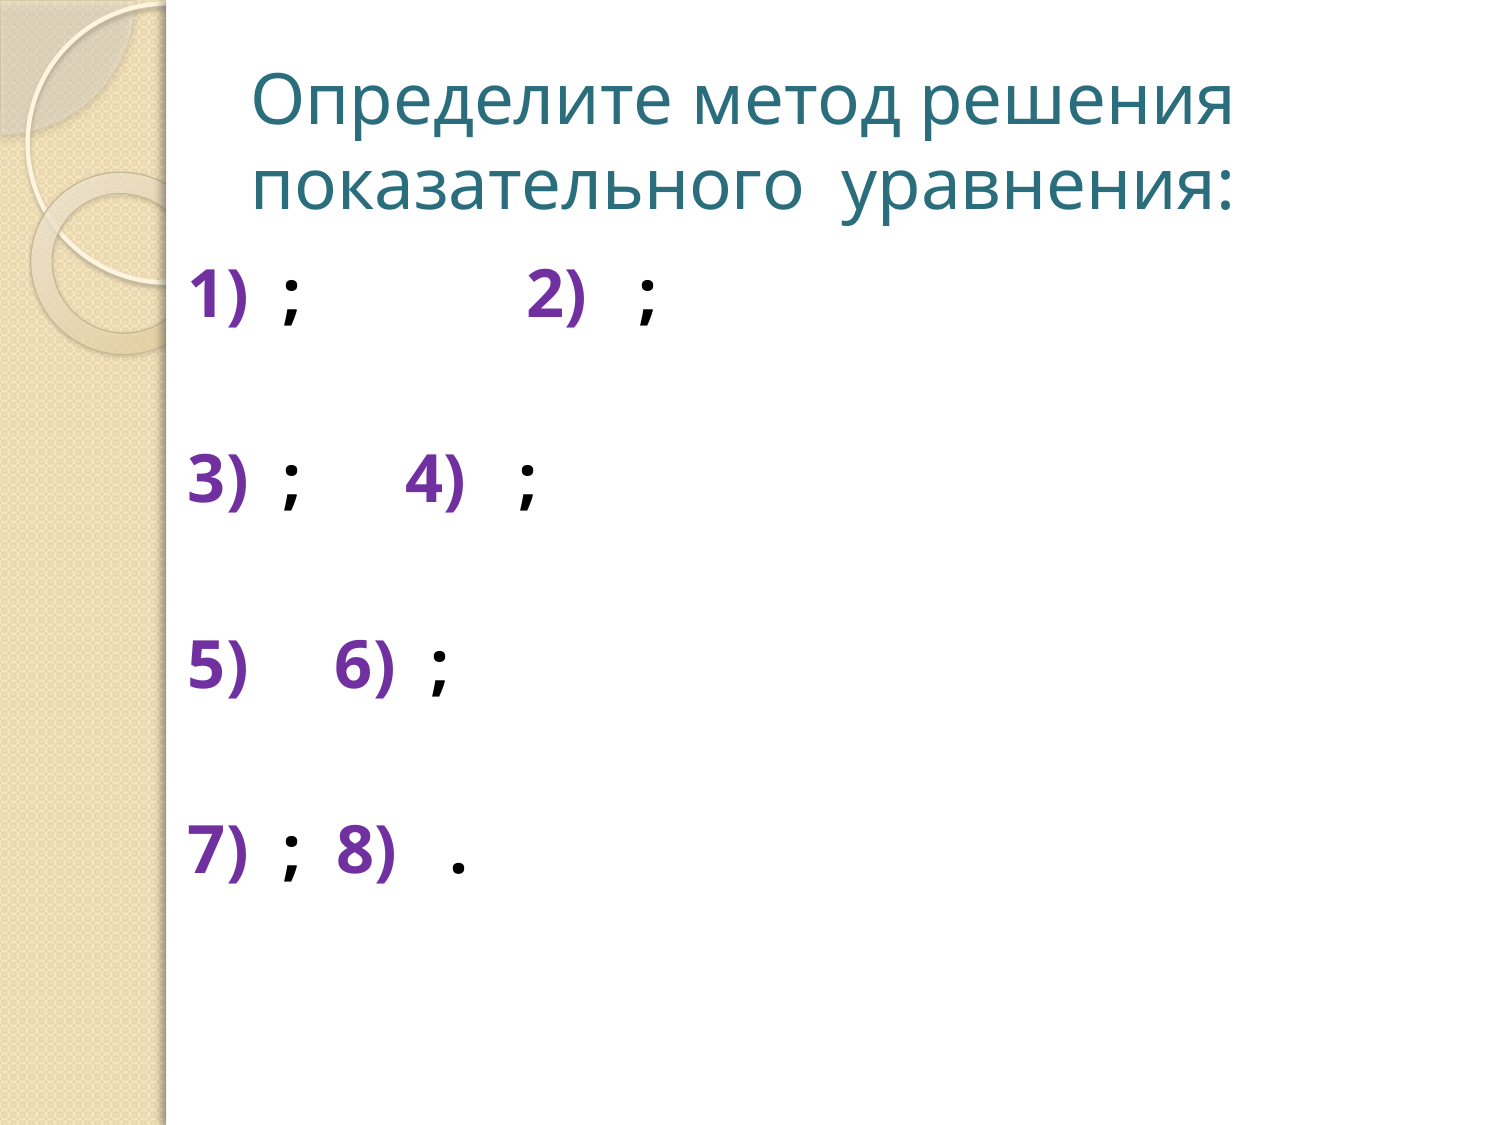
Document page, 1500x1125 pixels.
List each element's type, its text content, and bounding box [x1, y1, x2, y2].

title Определите метод решения показательного уравнения: [235, 45, 1466, 233]
